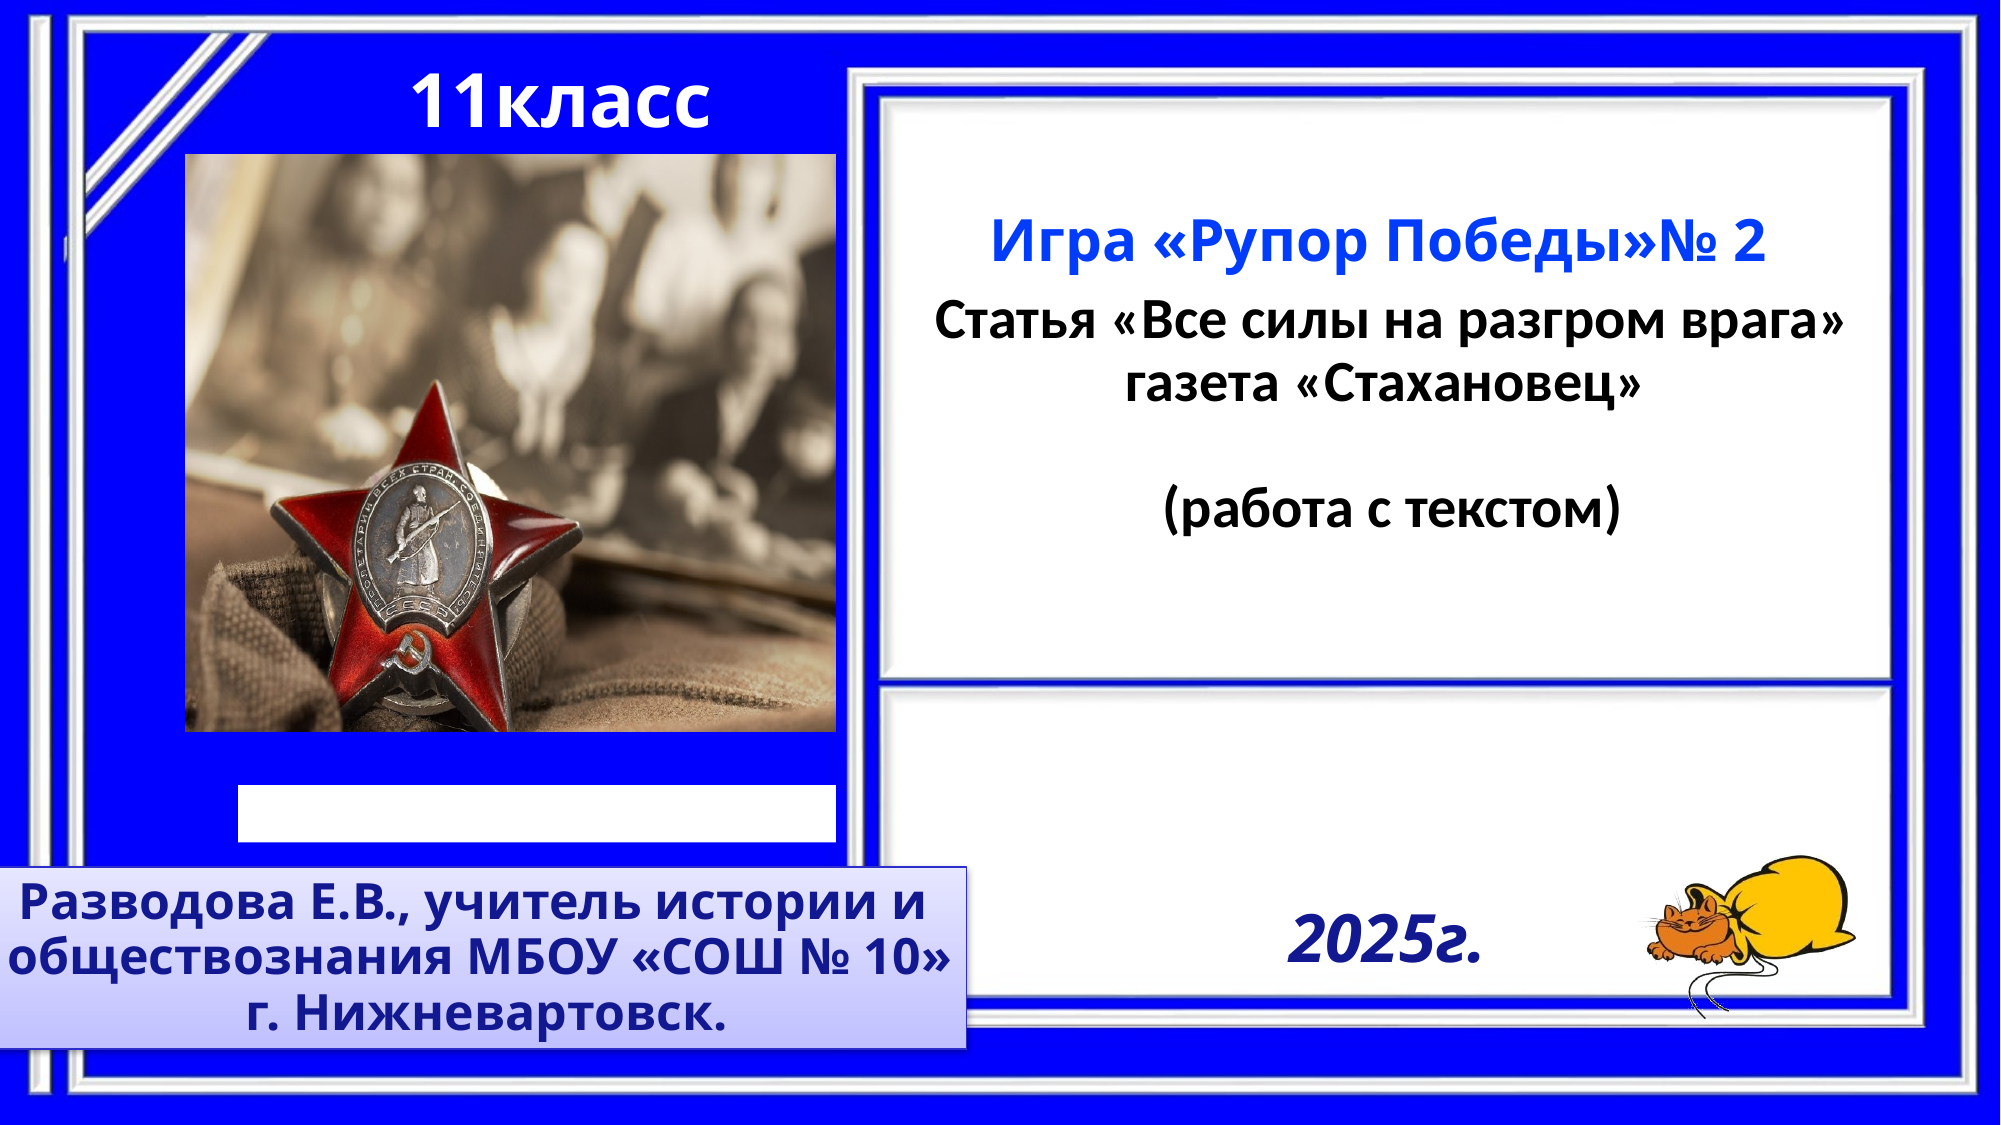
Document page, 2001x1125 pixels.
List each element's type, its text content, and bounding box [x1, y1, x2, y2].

text_box 11класс [394, 58, 727, 151]
text_box [238, 785, 836, 843]
picture [0, 0, 2001, 1125]
title Игра «Рупор Победы»№ 2 Статья «Все силы на разгром врага» газета «Стахановец» (работа с текстом) [847, 46, 1938, 692]
subtitle 2025г. [917, 902, 1876, 1078]
text_box Разводова Е.В., учитель истории и обществознания МБОУ «СОШ № 10» г. Нижневартовск. [0, 866, 967, 1050]
